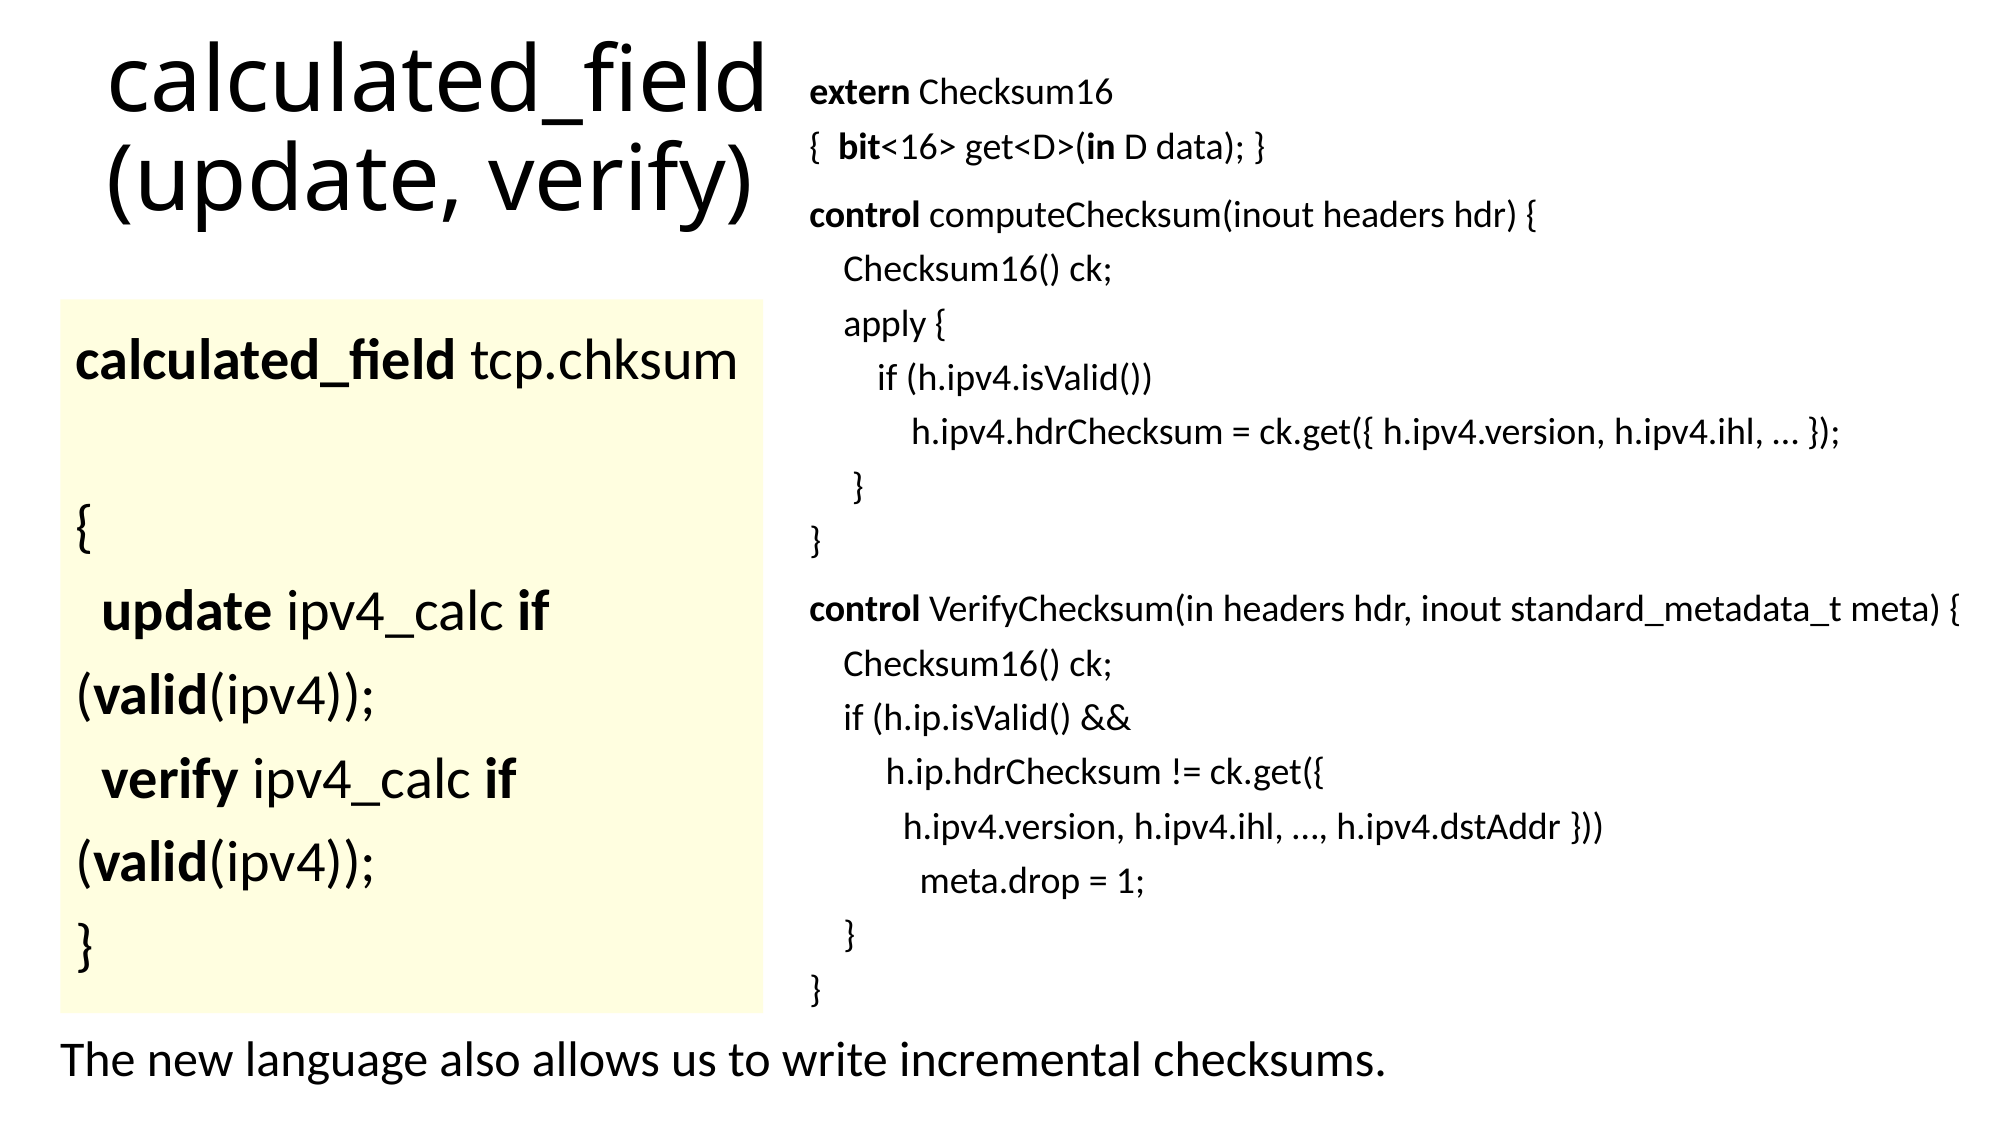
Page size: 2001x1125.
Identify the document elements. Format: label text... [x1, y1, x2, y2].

list extern Checksum16 { bit<16> get<D>(in D data); } control computeChecksum(inout headers hdr) { Checksum16() ck; apply { if (h.ipv4.isValid()) h.ipv4.hdrChecksum = ck.get({ h.ipv4.version, h.ipv4.ihl, … }); } } control VerifyChecksum(in headers hdr, inout standard_metadata_t meta) { Checksum16() ck; if (h.ip.isValid() && h.ip.hdrChecksum != ck.get({ h.ipv4.version, h.ipv4.ihl, …, h.ipv4.dstAddr })) meta.drop = 1; } } [794, 50, 1979, 1067]
text_box The new language also allows us to write incremental checksums. [45, 1019, 1949, 1094]
list calculated_field tcp.chksum { update ipv4_calc if (valid(ipv4)); verify ipv4_calc if (valid(ipv4)); } [60, 299, 764, 1014]
title calculated_field (update, verify) [91, 22, 1817, 240]
